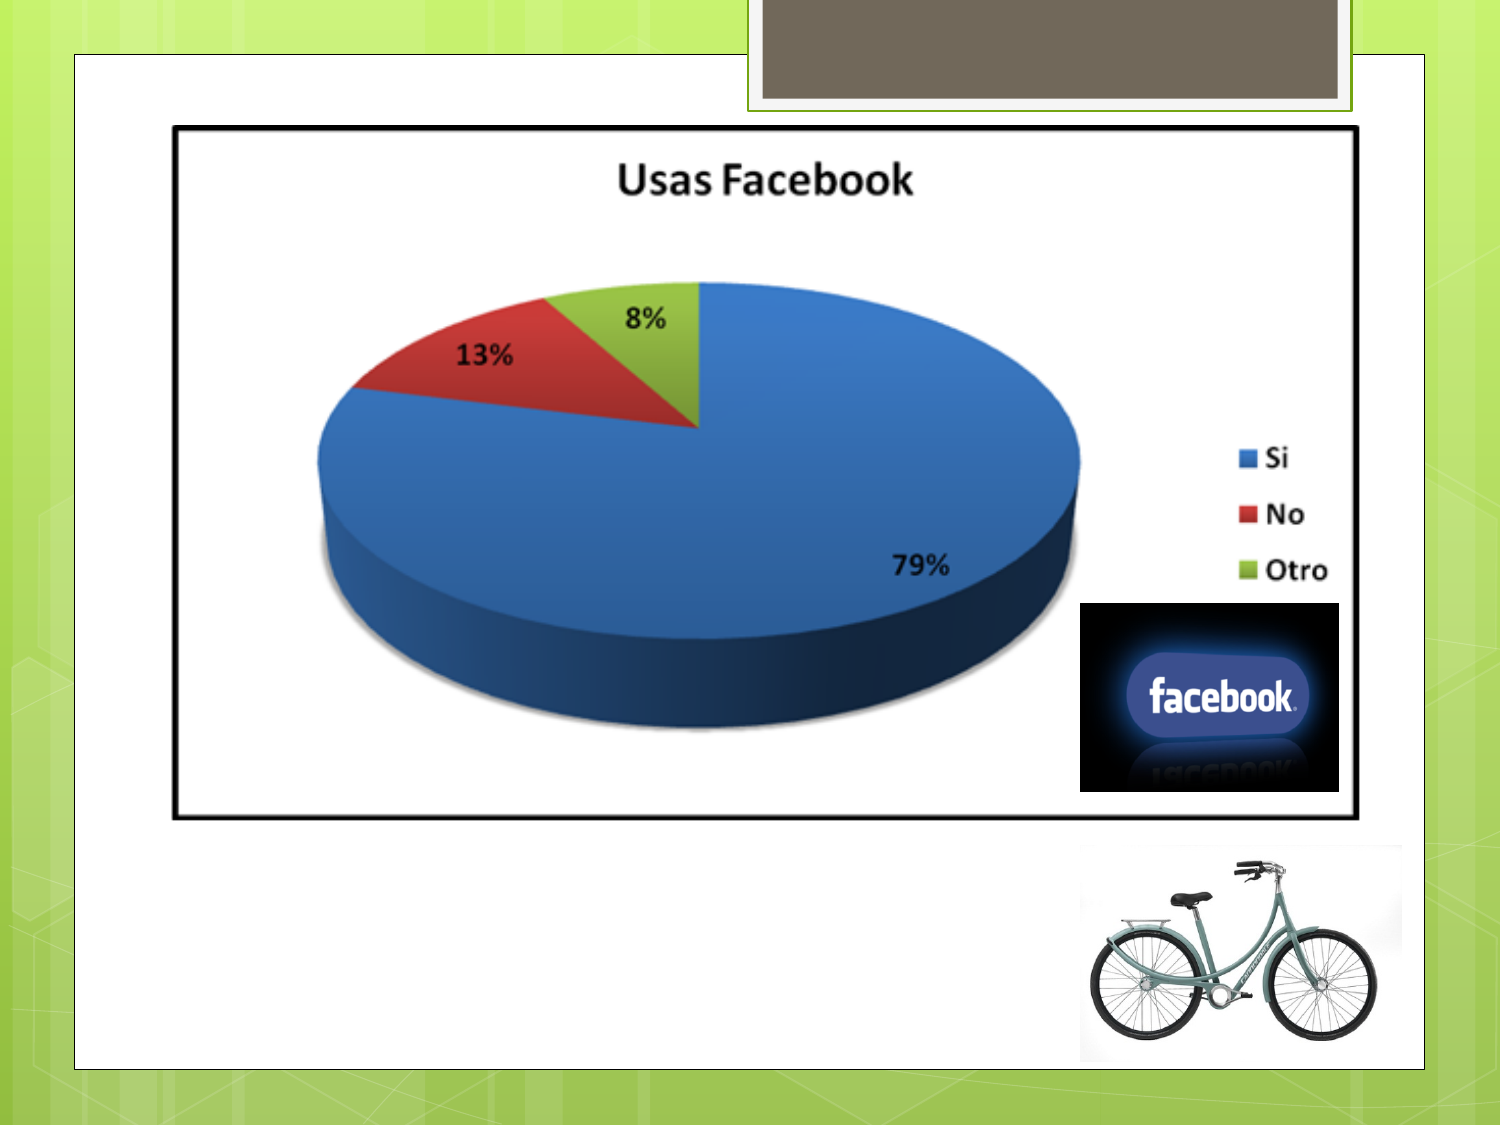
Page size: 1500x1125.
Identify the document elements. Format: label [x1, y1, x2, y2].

picture [1080, 845, 1402, 1062]
picture [1080, 603, 1339, 792]
list [170, 125, 1362, 823]
